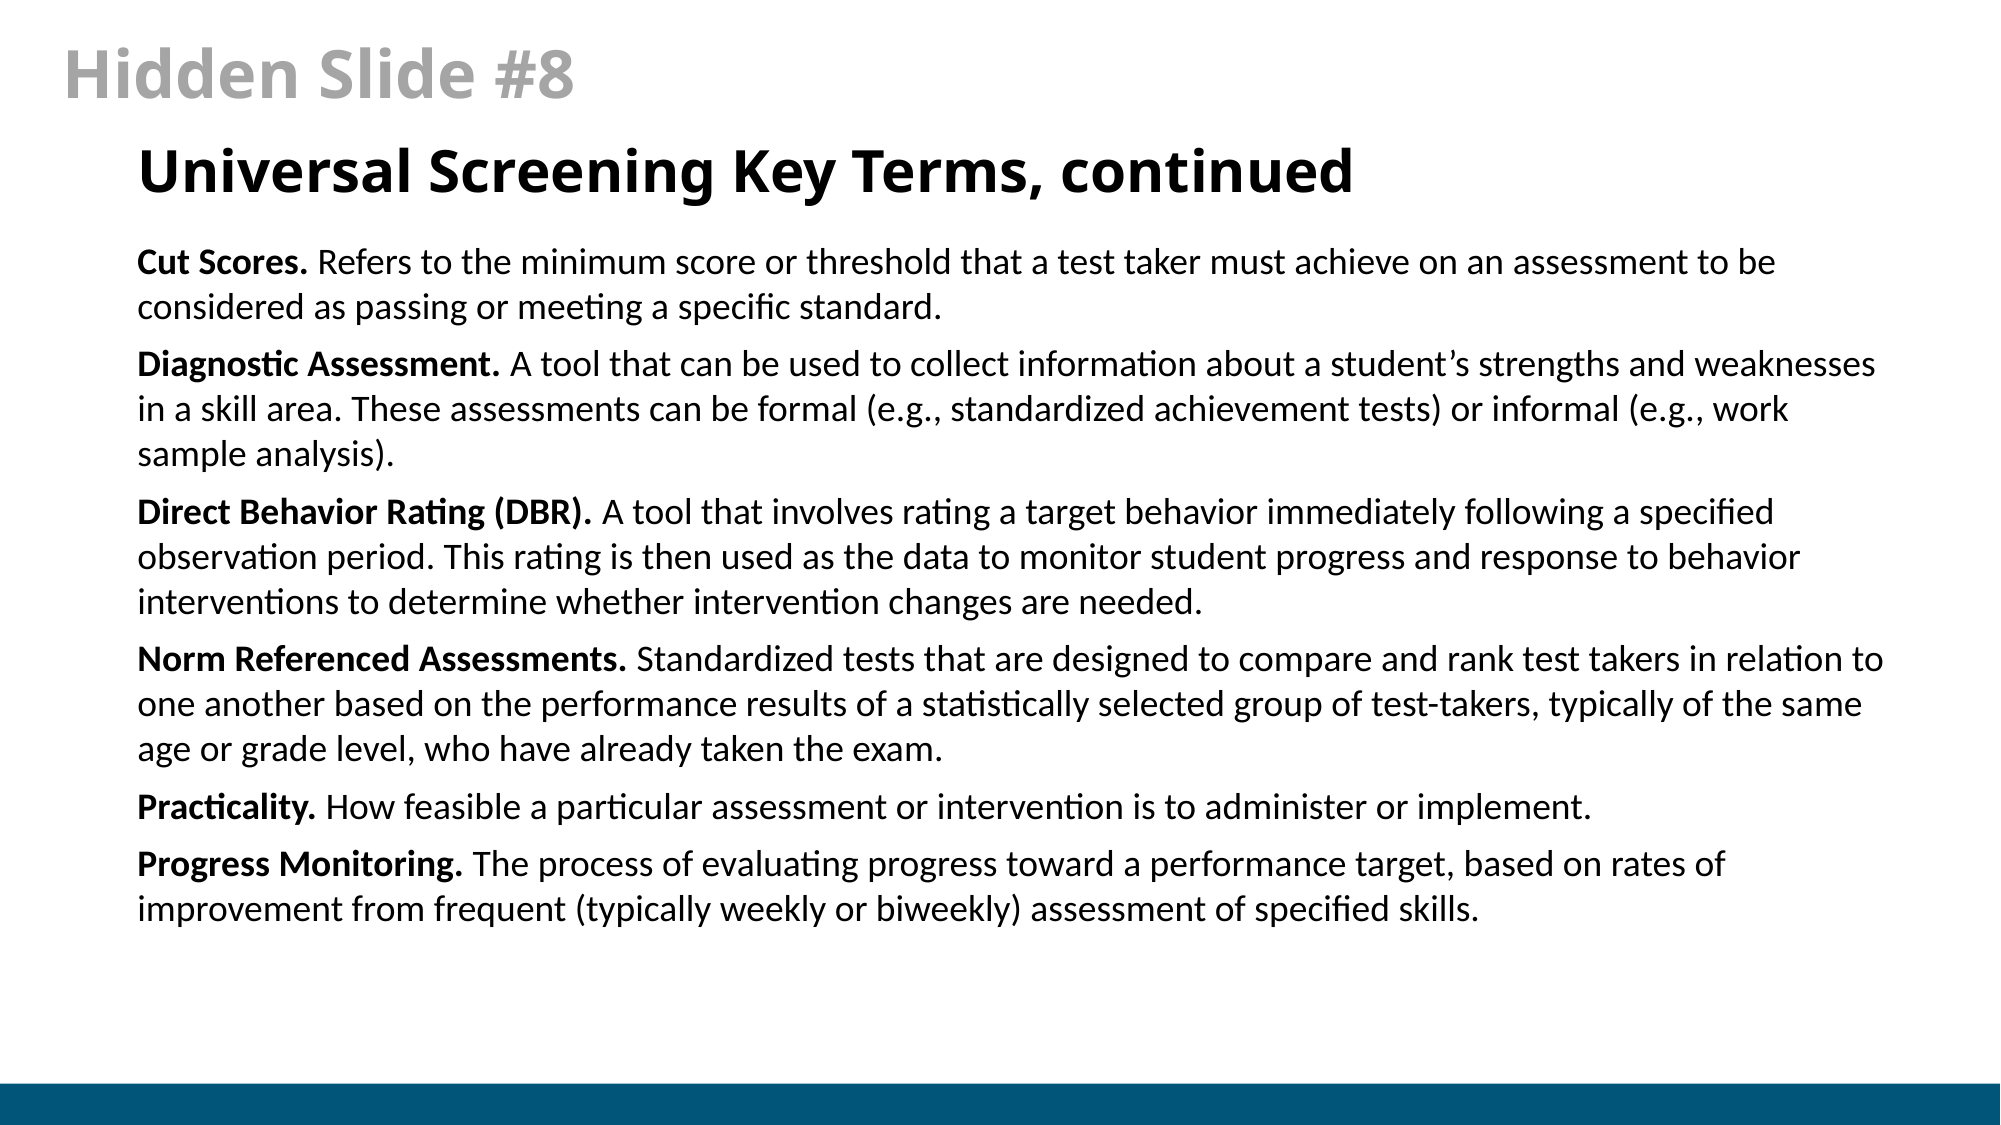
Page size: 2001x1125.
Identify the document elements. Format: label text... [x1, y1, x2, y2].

list Universal Screening Key Terms, continued [137, 142, 1897, 205]
list Cut Scores. Refers to the minimum score or threshold that a test taker must achieve on an assessment to be considered as passing or meeting a specific standard. Diagnostic Assessment. A tool that can be used to collect information about a student’s strengths and weaknesses in a skill area. These assessments can be formal (e.g., standardized achievement tests) or informal (e.g., work sample analysis). Direct Behavior Rating (DBR). A tool that involves rating a target behavior immediately following a specified observation period. This rating is then used as the data to monitor student progress and response to behavior interventions to determine whether intervention changes are needed. Norm Referenced Assessments. Standardized tests that are designed to compare and rank test takers in relation to one another based on the performance results of a statistically selected group of test-takers, typically of the same age or grade level, who have already taken the exam. Practicality. How feasible a particular assessment or intervention is to administer or implement. Progress Monitoring. The process of evaluating progress toward a performance target, based on rates of improvement from frequent (typically weekly or biweekly) assessment of specified skills. [137, 236, 1897, 1010]
title Hidden Slide #8 [62, 41, 1897, 104]
